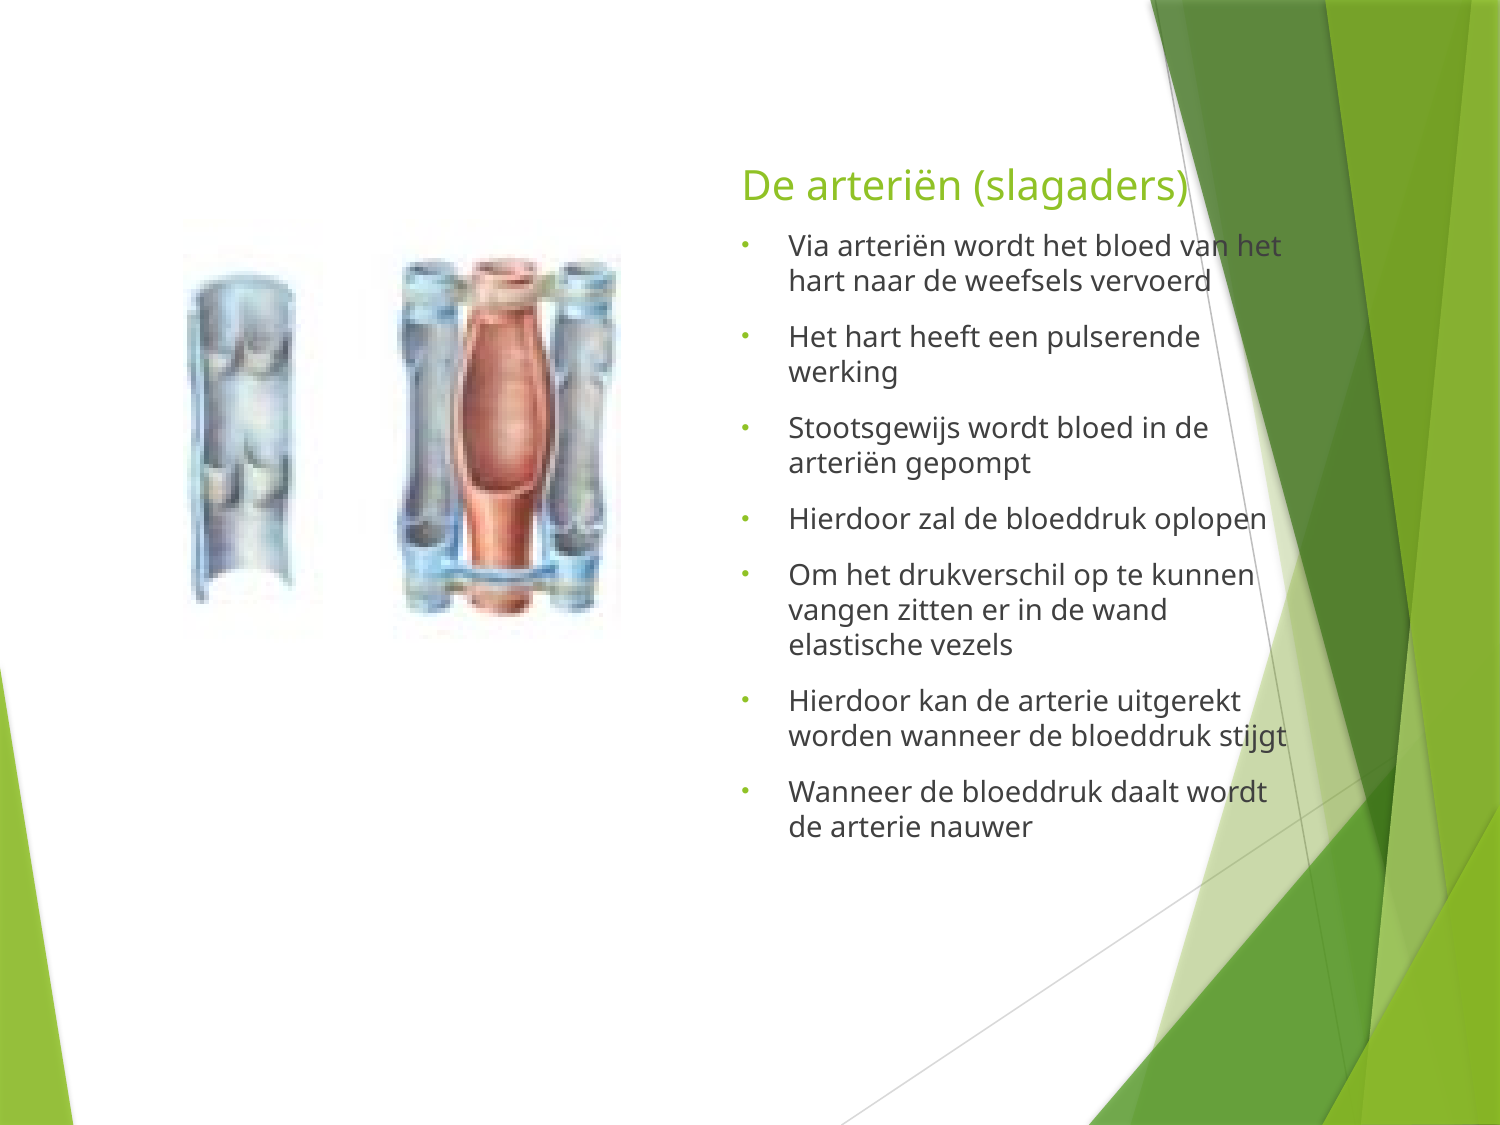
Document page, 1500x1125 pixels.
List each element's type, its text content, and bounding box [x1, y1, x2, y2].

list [182, 219, 621, 658]
list Via arteriën wordt het bloed van het hart naar de weefsels vervoerd Het hart heeft een pulserende werking Stootsgewijs wordt bloed in de arteriën gepompt Hierdoor zal de bloeddruk oplopen Om het drukverschil op te kunnen vangen zitten er in de wand elastische vezels Hierdoor kan de arterie uitgerekt worden wanneer de bloeddruk stijgt Wanneer de bloeddruk daalt wordt de arterie nauwer [726, 219, 1319, 928]
title De arteriën (slagaders) [726, 78, 1316, 217]
